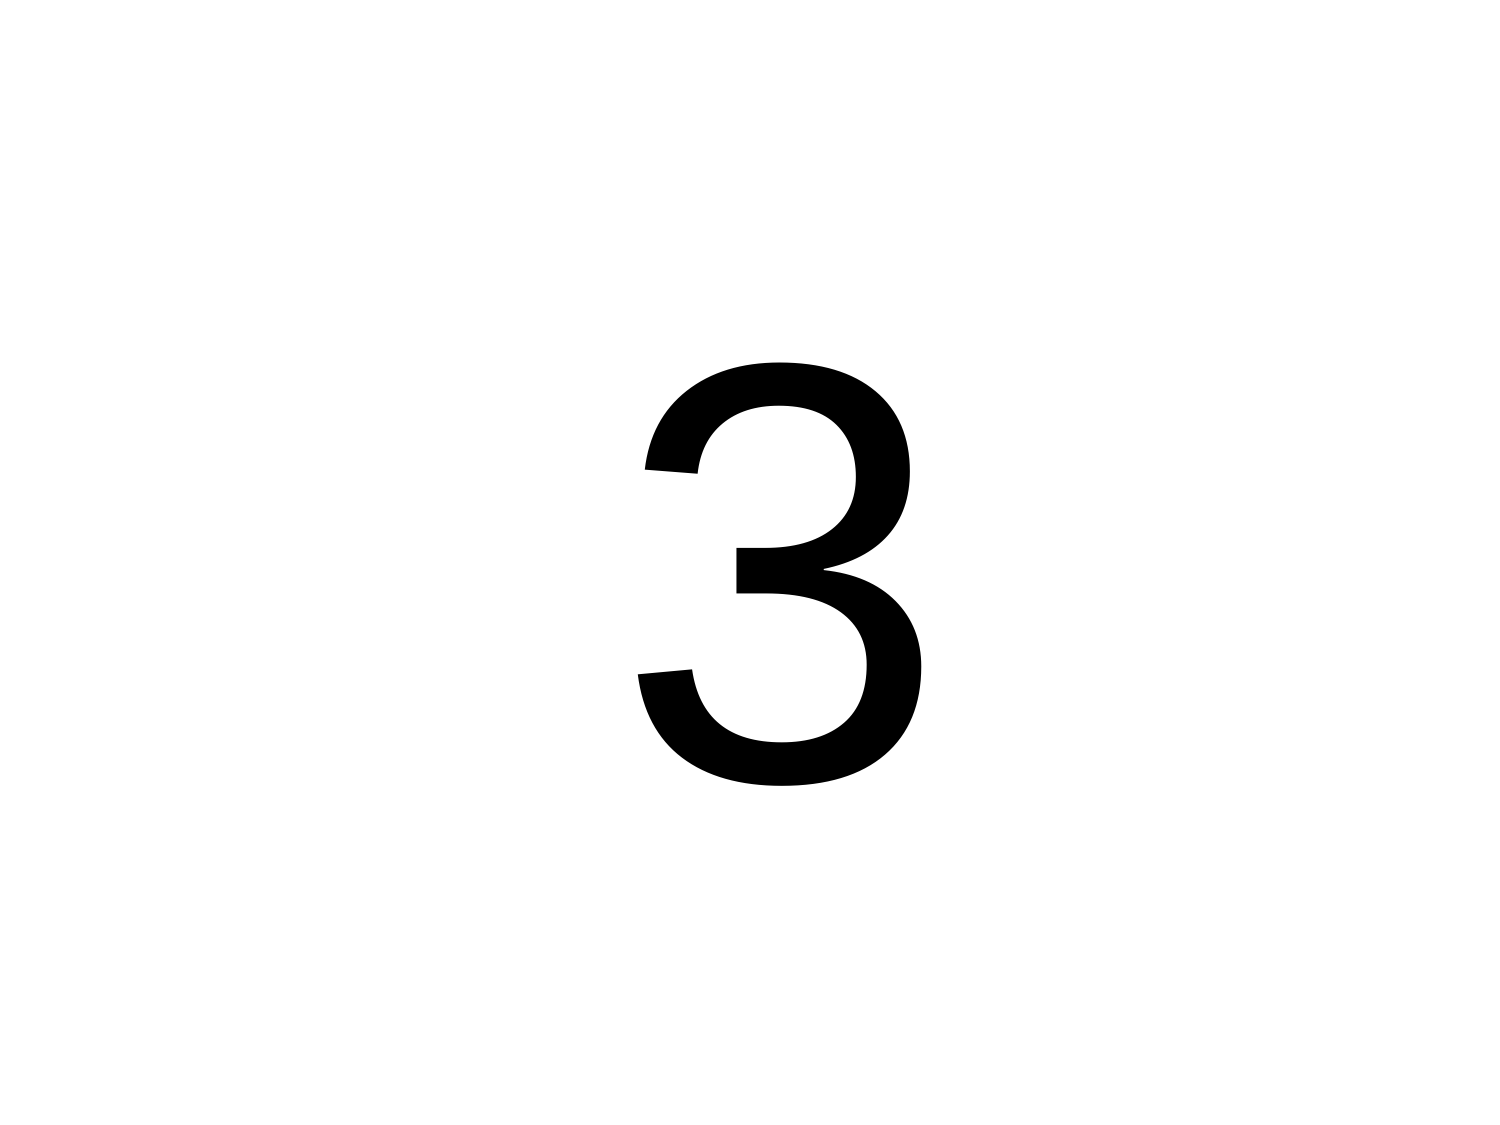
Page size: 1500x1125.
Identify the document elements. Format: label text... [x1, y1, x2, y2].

text_box 3 [449, 174, 1113, 908]
